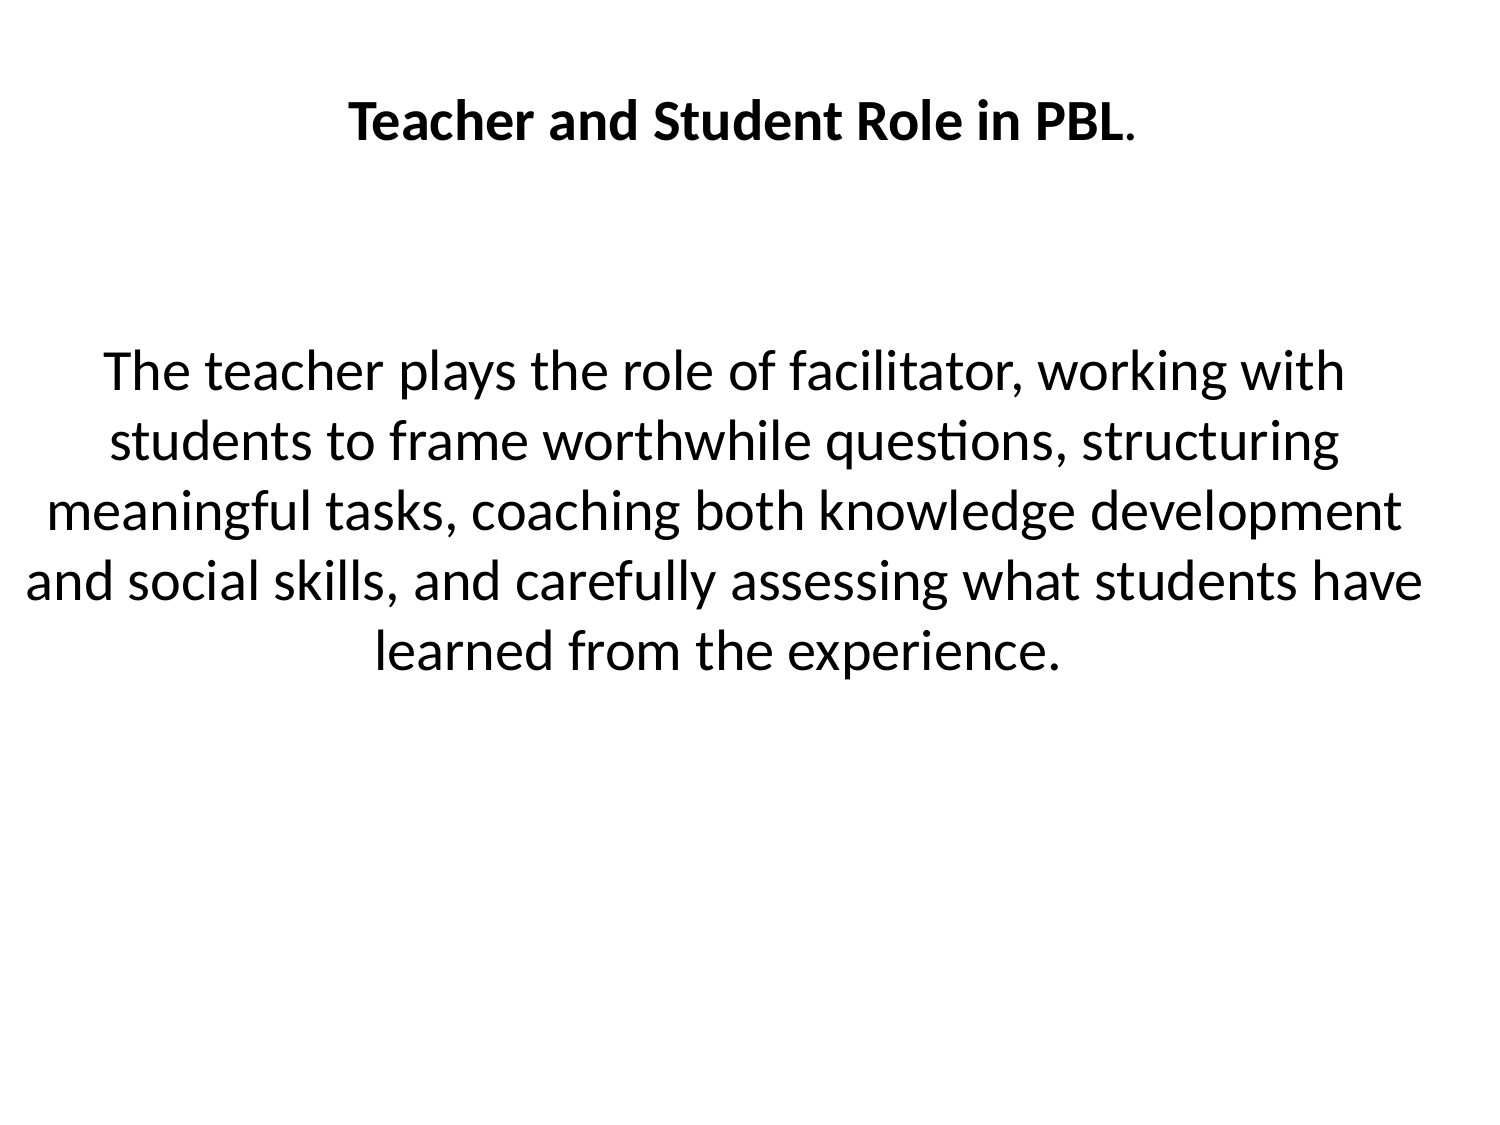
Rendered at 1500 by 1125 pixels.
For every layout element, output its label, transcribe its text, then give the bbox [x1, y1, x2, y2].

text_box The teacher plays the role of facilitator, working with students to frame worthwhile questions, structuring meaningful tasks, coaching both knowledge development and social skills, and carefully assessing what students have learned from the experience. [0, 324, 1450, 760]
text_box Teacher and Student Role in PBL. [50, 75, 1450, 160]
